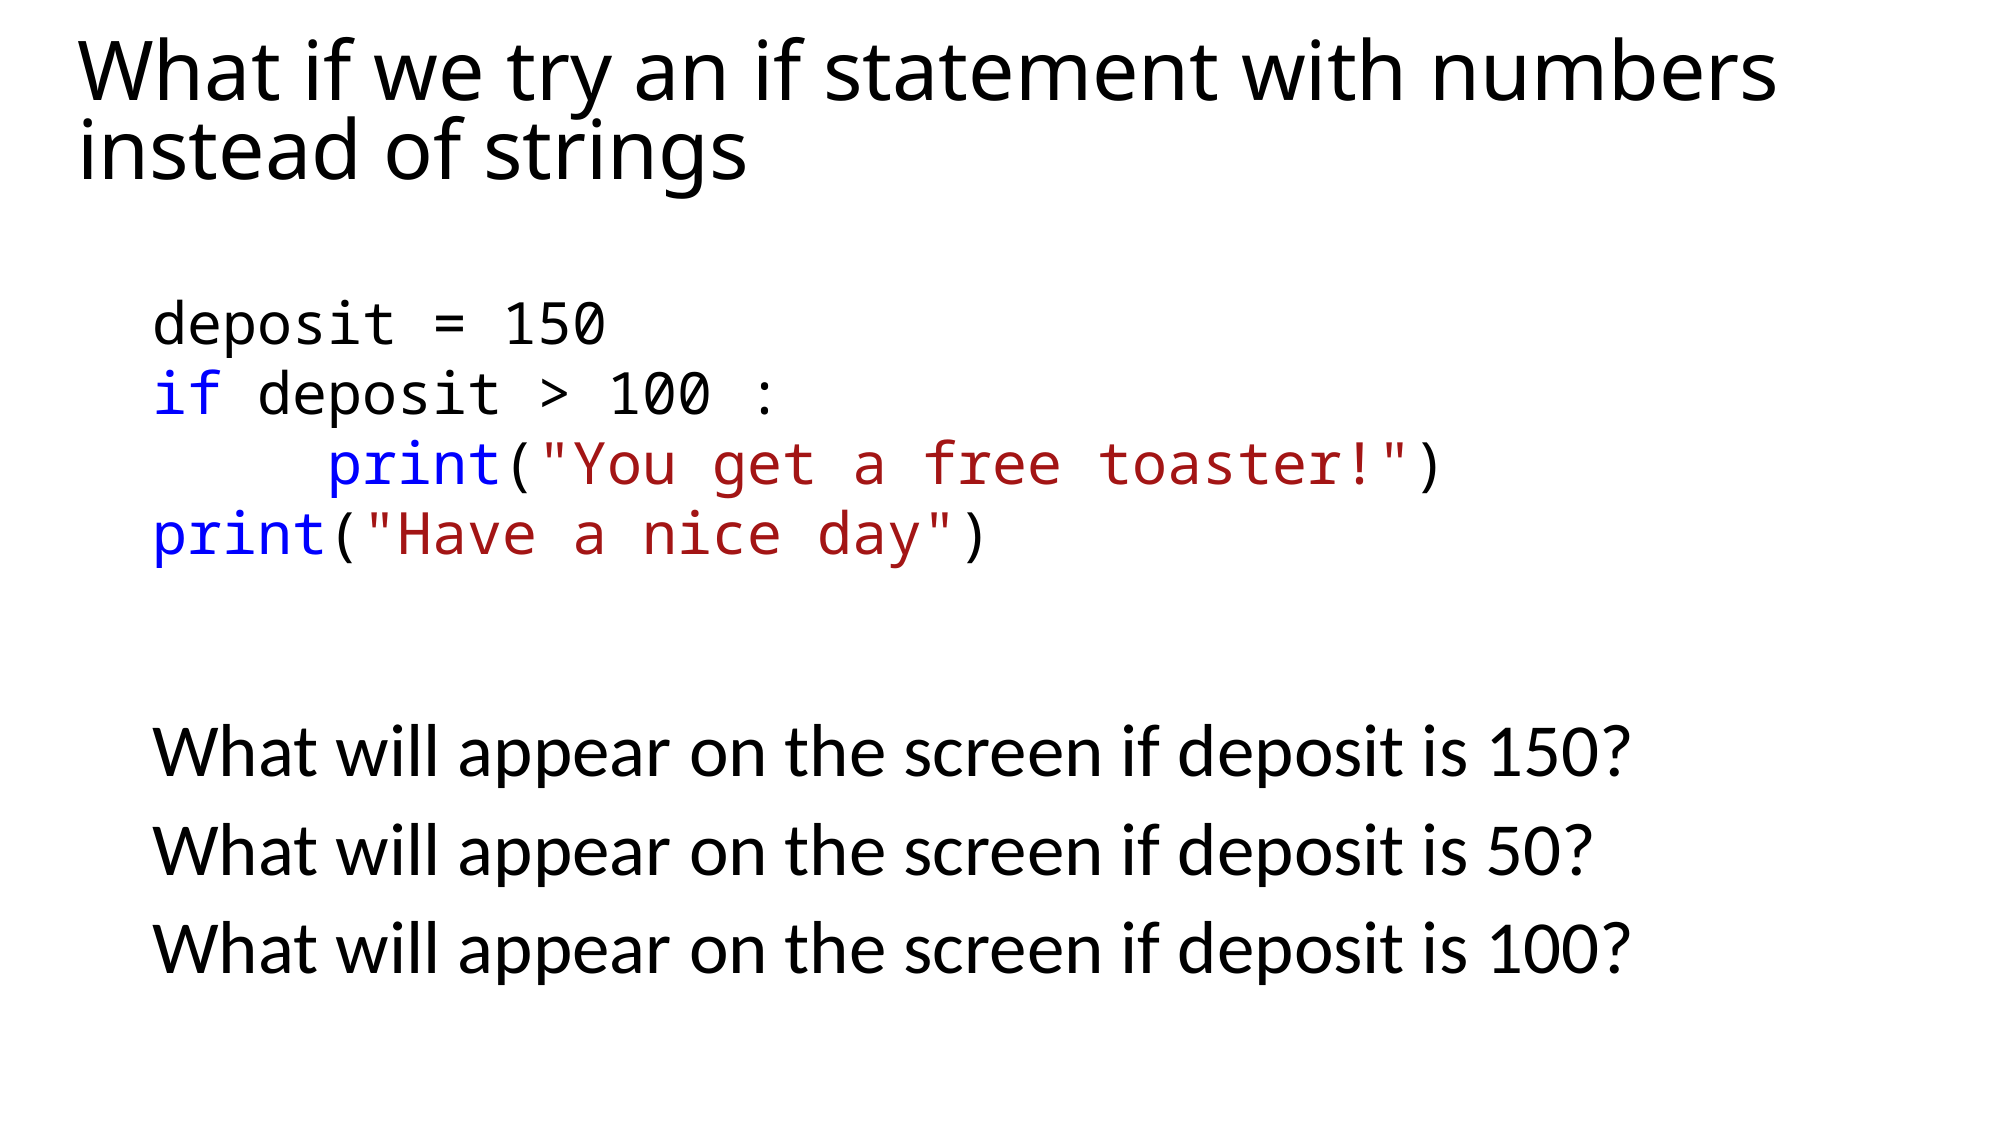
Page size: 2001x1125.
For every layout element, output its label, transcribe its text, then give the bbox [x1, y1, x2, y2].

text_box What will appear on the screen if deposit is 150? [137, 694, 1778, 792]
title What if we try an if statement with numbers instead of strings [62, 29, 1953, 205]
text_box What will appear on the screen if deposit is 100? [137, 890, 1778, 1086]
text_box What will appear on the screen if deposit is 50? [137, 792, 1778, 890]
text_box deposit = 150 if deposit > 100 : print("You get a free toaster!") print("Have a nice day") [137, 278, 1729, 574]
